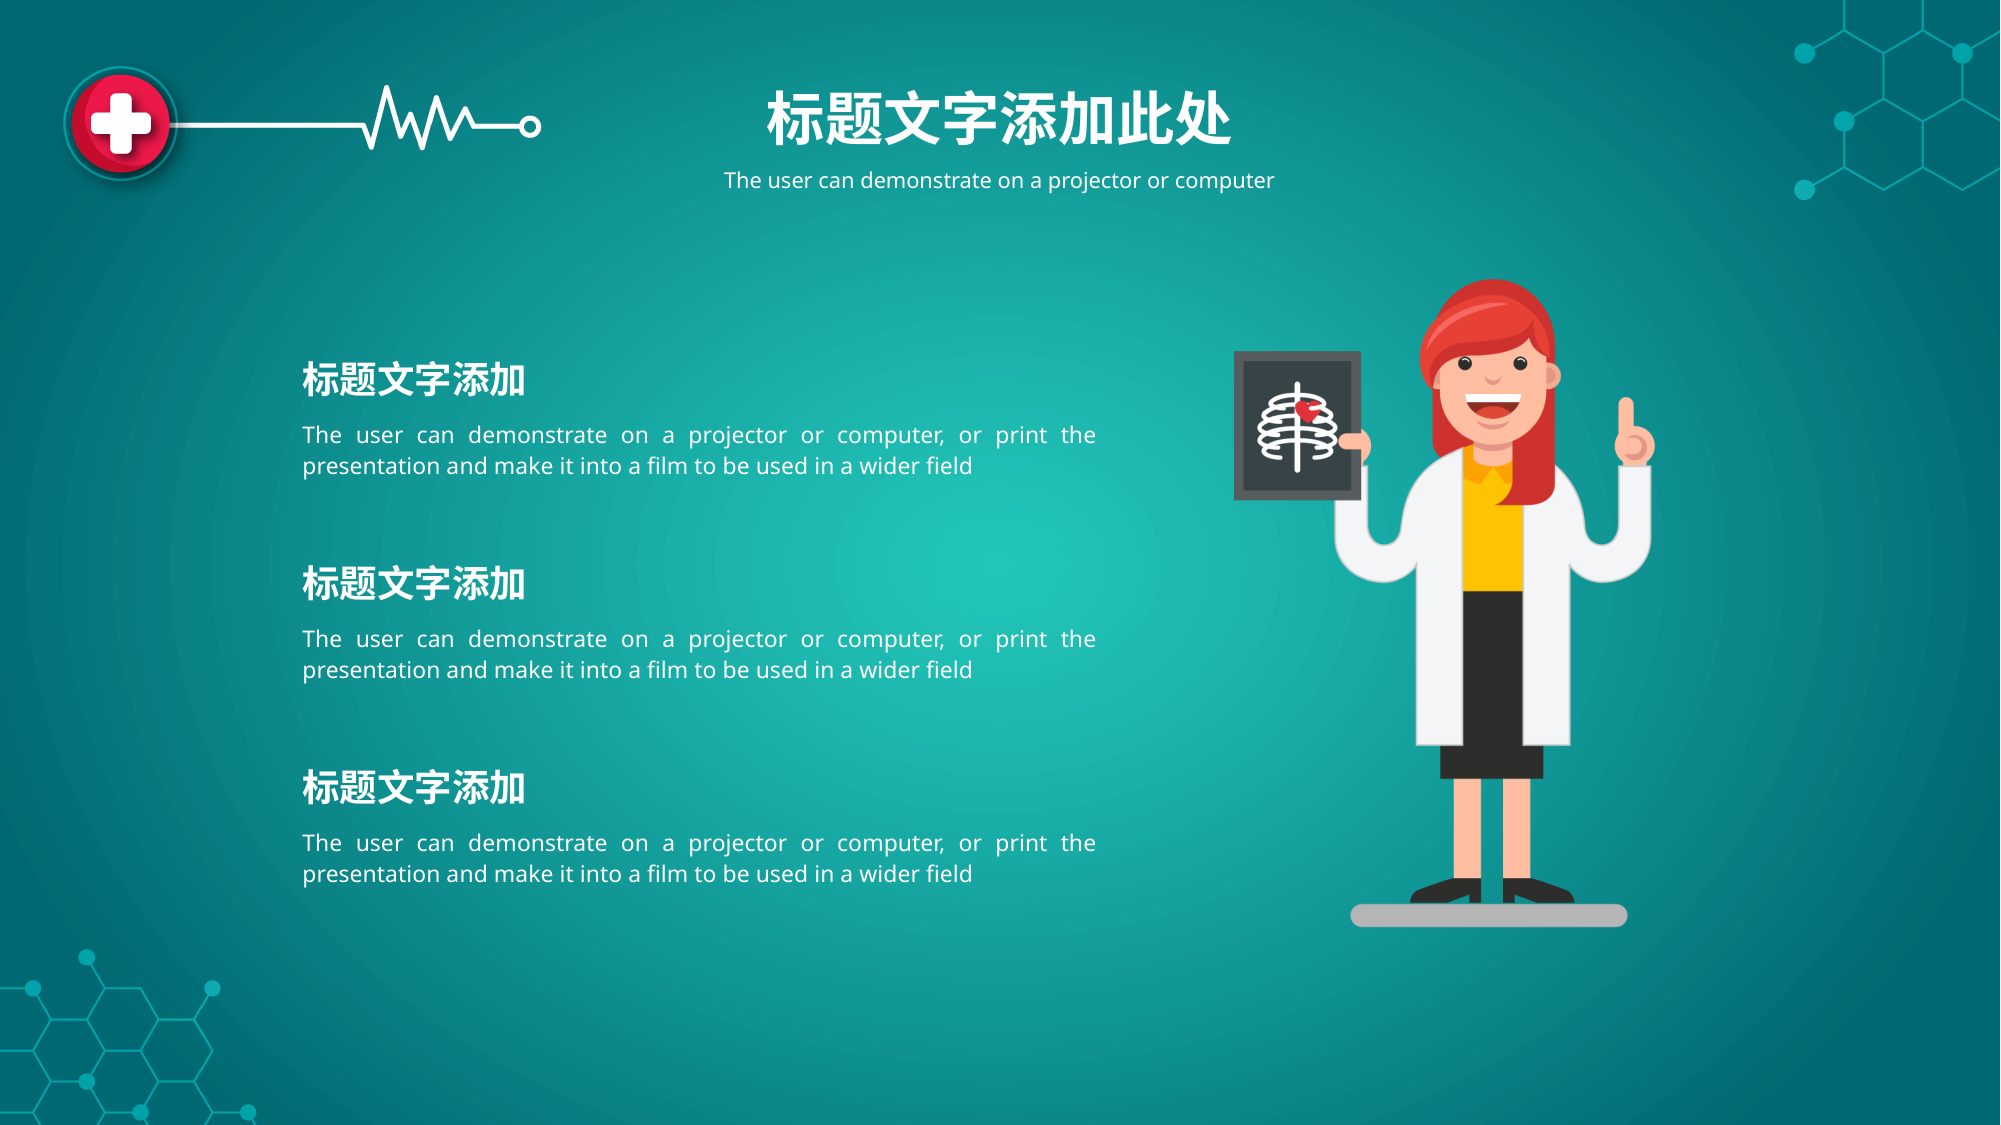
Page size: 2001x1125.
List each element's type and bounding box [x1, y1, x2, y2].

picture [0, 0, 2000, 1125]
text_box [287, 552, 1112, 692]
text_box [660, 74, 1340, 199]
text_box [287, 349, 1112, 489]
text_box [287, 756, 1112, 896]
